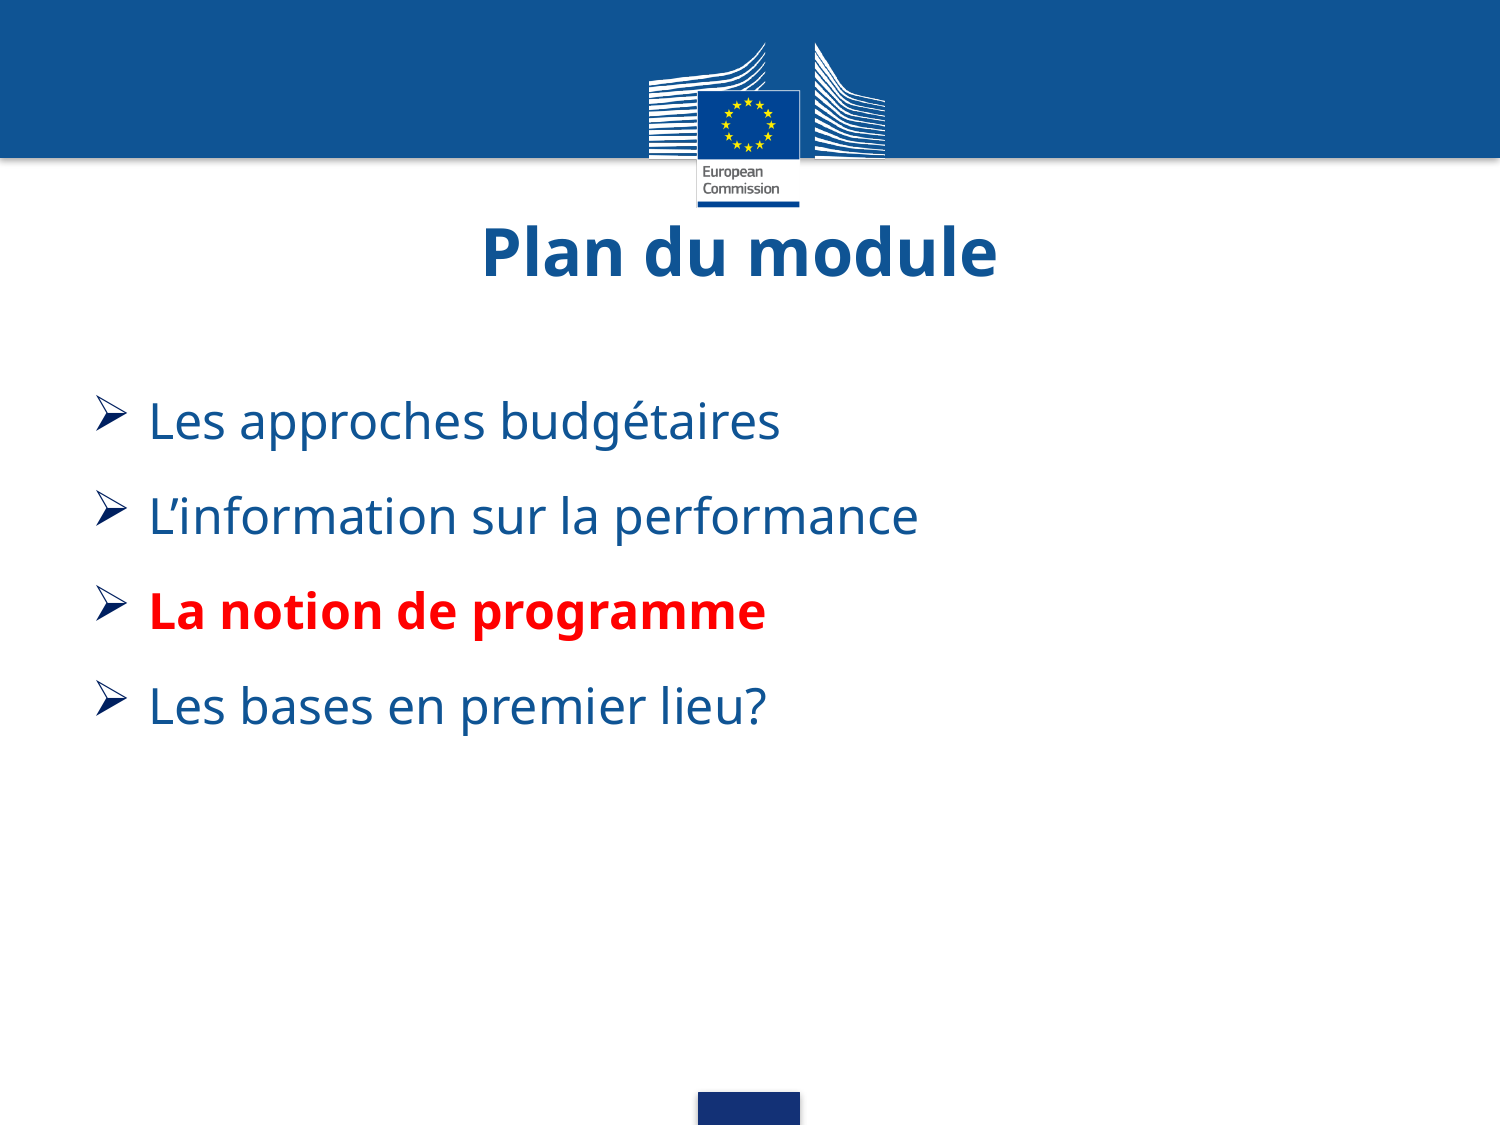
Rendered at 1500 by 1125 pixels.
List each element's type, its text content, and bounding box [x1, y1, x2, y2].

list Les approches budgétaires L’information sur la performance La notion de programme Les bases en premier lieu? [76, 381, 1428, 962]
title Plan du module [64, 172, 1416, 327]
picture [649, 42, 885, 172]
